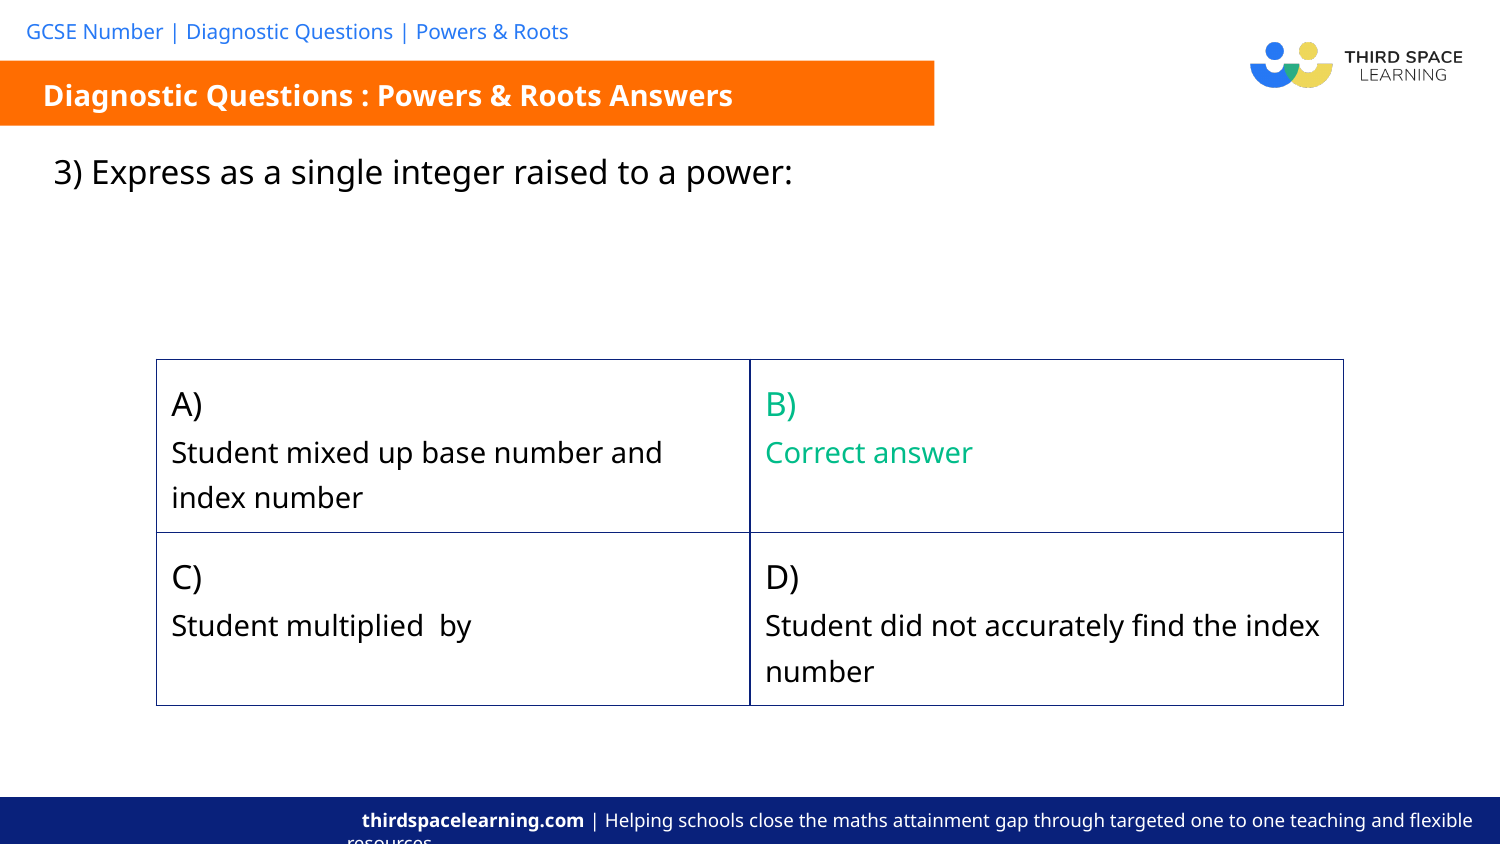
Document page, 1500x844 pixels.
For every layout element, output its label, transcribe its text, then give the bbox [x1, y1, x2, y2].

picture [1250, 33, 1465, 99]
text_box Diagnostic Questions : Powers & Roots Answers [27, 61, 778, 127]
